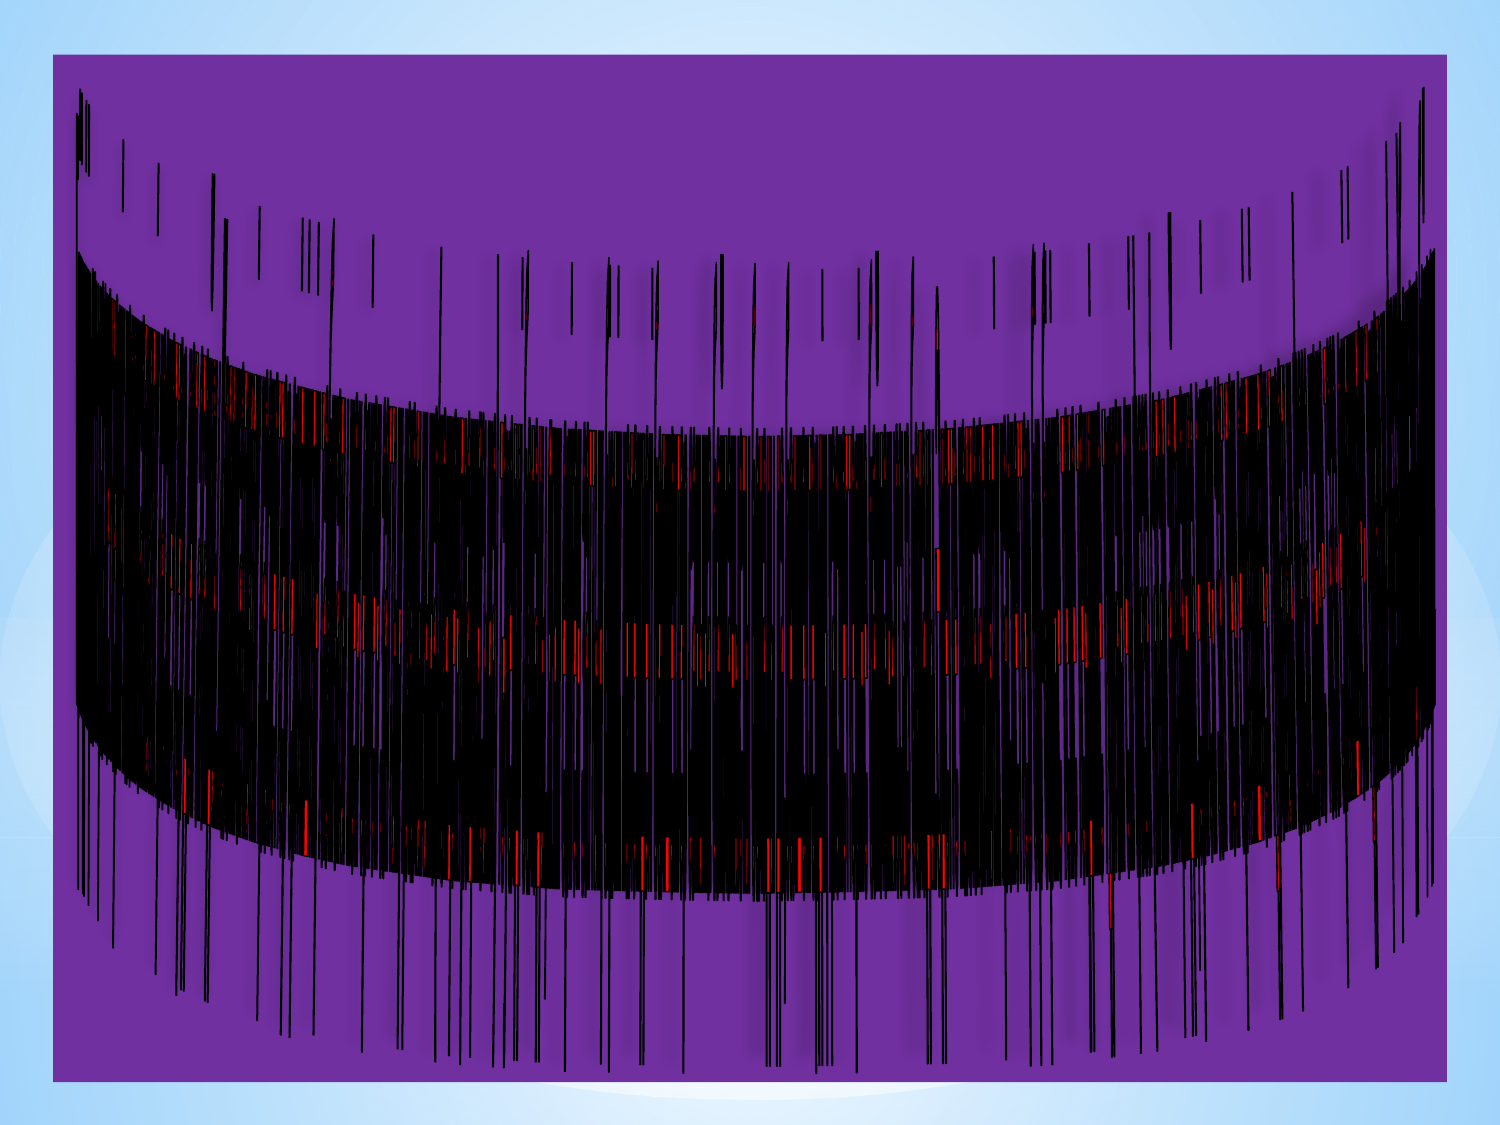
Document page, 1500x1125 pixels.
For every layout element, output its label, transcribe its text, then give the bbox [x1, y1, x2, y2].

list [53, 54, 1447, 1083]
text_box Ерітіндінің осы қасиеттерін коллигативтік қасиеттер деп атайды.Коллигативтік қасиеттер еріткіштің табиғаты мен еріген заттың қоюлығына(концентрациясына) тәуелді болады,яғни еріген заттың бірлік көлемдегі бөлшектер санына байланысты болады да,бөлшектердің қасиеттеріне байланыссыз болады.Әдетте коллагативтік қасиеттер бір-біріне тепе теңдікке тұрған екі фаза (атап айтқанда,еріген зат пен еріткіштен тұратын фаза және таза еріткіштен тұратын фаза)болғанда байқалады. [75, 86, 1436, 1075]
